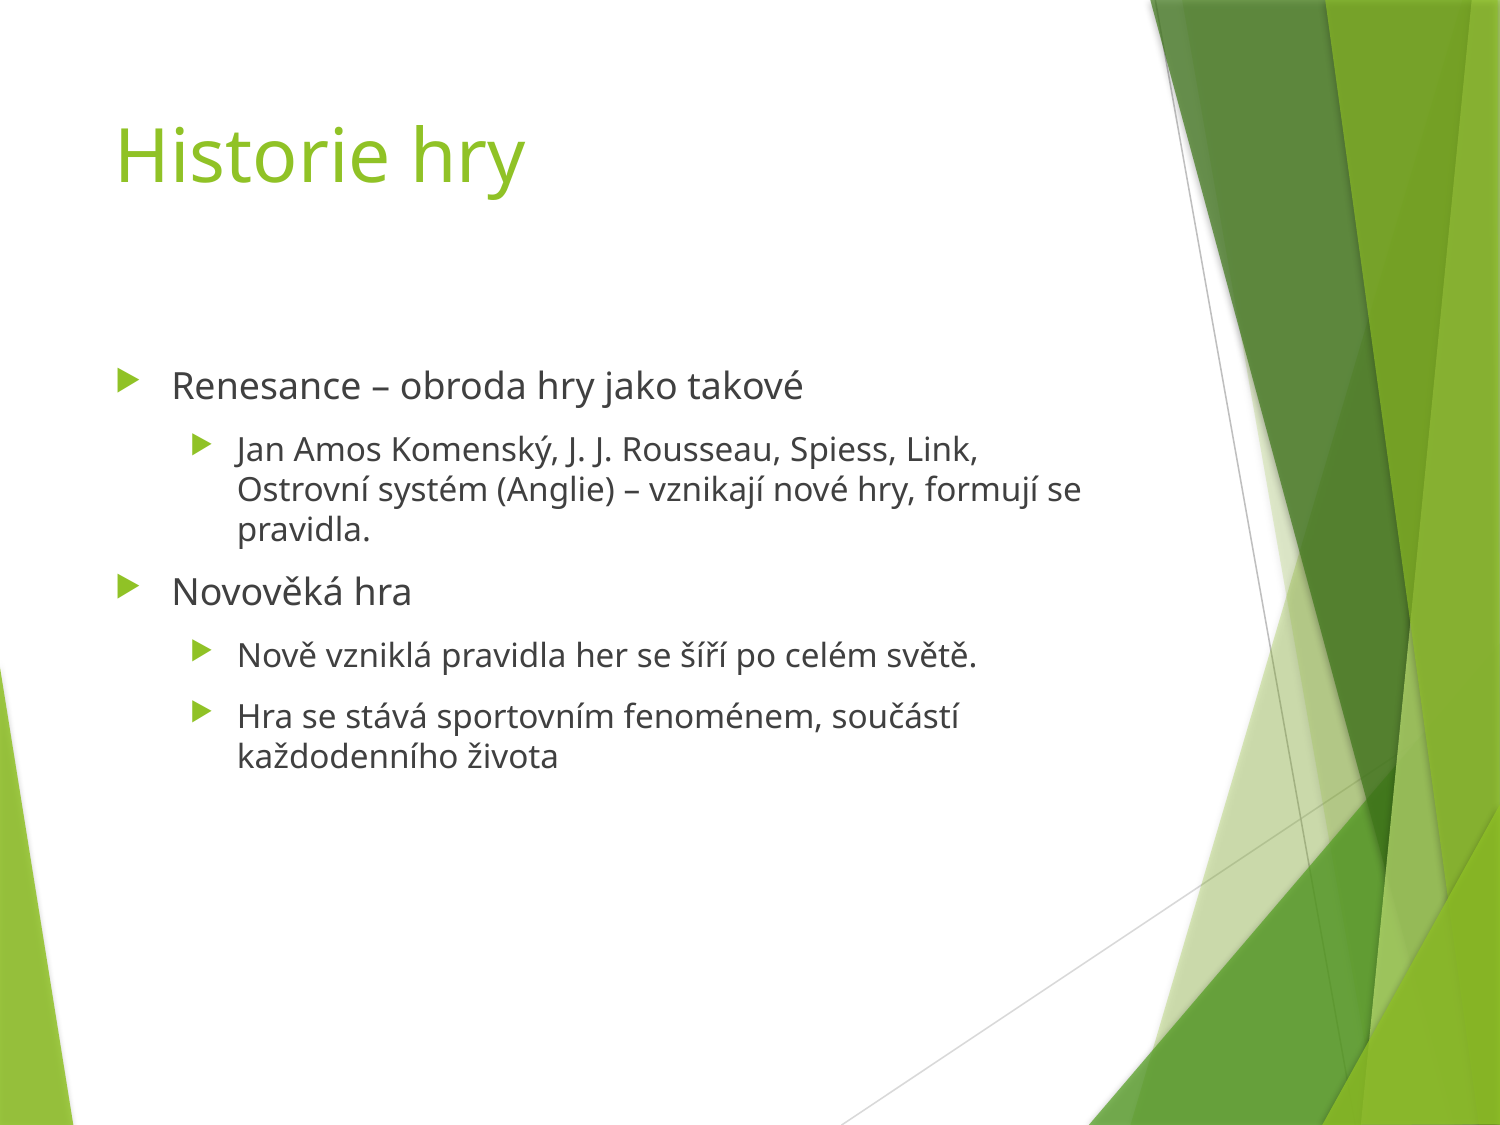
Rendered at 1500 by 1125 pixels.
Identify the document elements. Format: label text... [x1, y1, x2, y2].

title Historie hry [99, 99, 1142, 317]
list Renesance – obroda hry jako takové Jan Amos Komenský, J. J. Rousseau, Spiess, Link, Ostrovní systém (Anglie) – vznikají nové hry, formují se pravidla. Novověká hra Nově vzniklá pravidla her se šíří po celém světě. Hra se stává sportovním fenoménem, součástí každodenního života [99, 354, 1142, 992]
